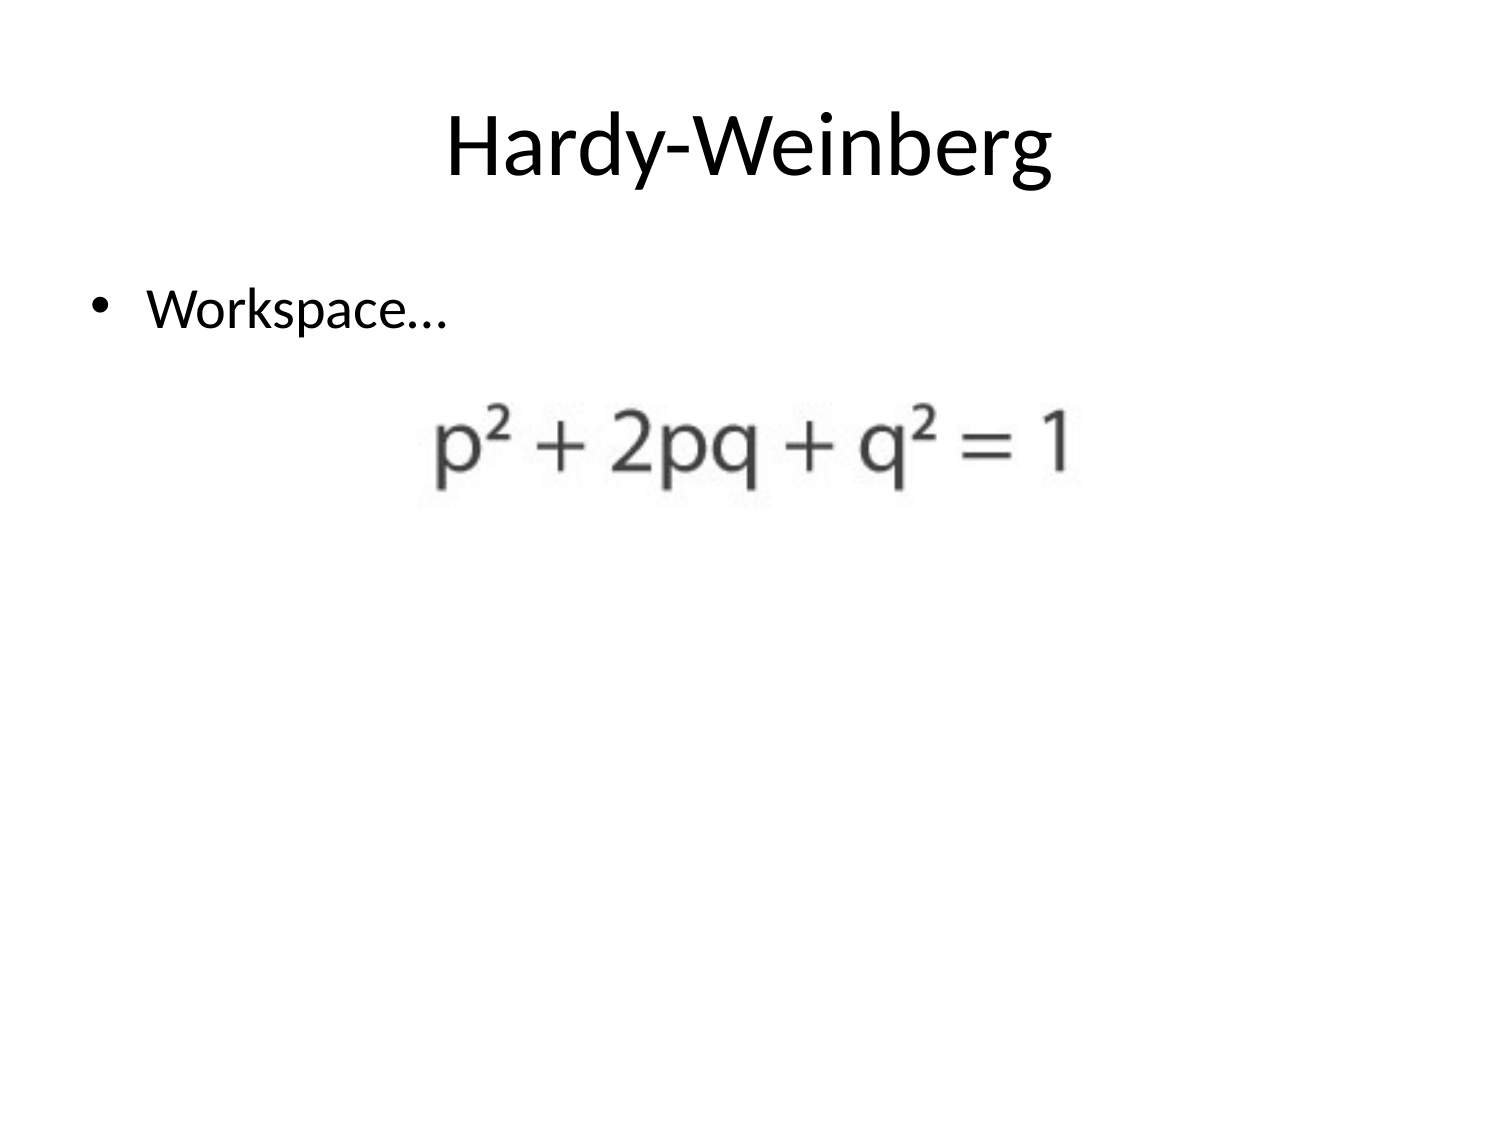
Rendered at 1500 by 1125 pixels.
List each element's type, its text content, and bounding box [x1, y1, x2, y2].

picture [398, 362, 1108, 521]
list Workspace… [75, 262, 1450, 613]
title Hardy-Weinberg [75, 45, 1425, 233]
